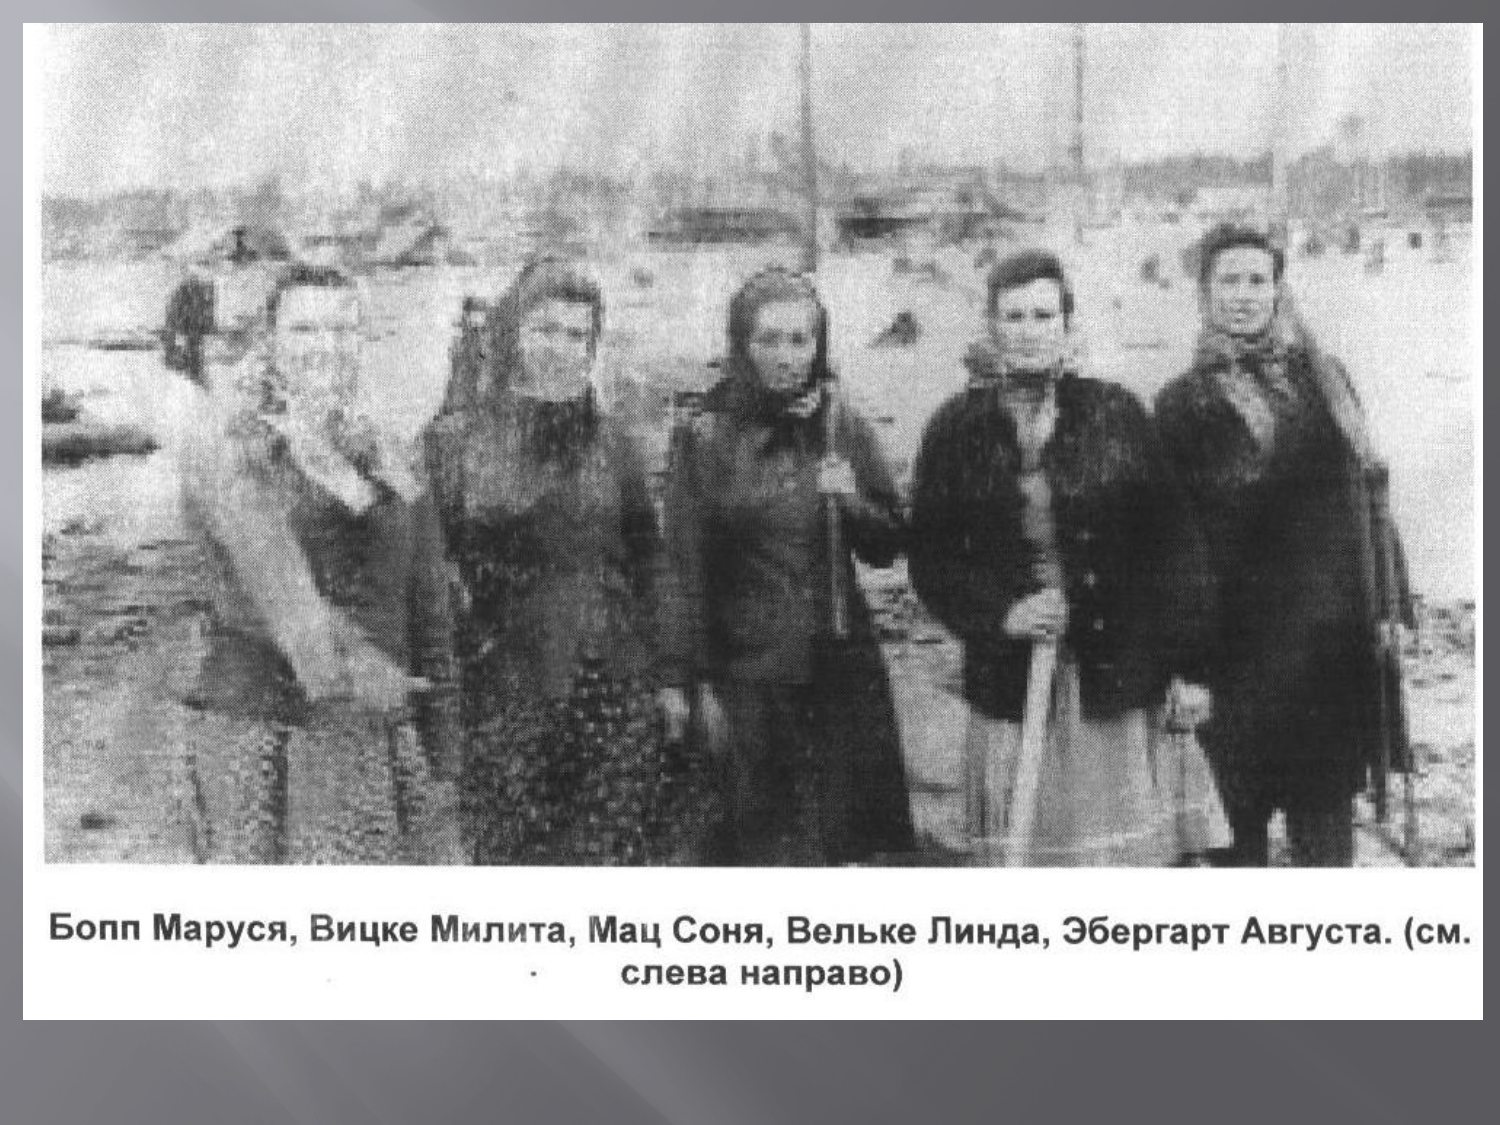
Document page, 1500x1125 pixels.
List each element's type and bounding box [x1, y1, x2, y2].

picture [23, 23, 1483, 1020]
